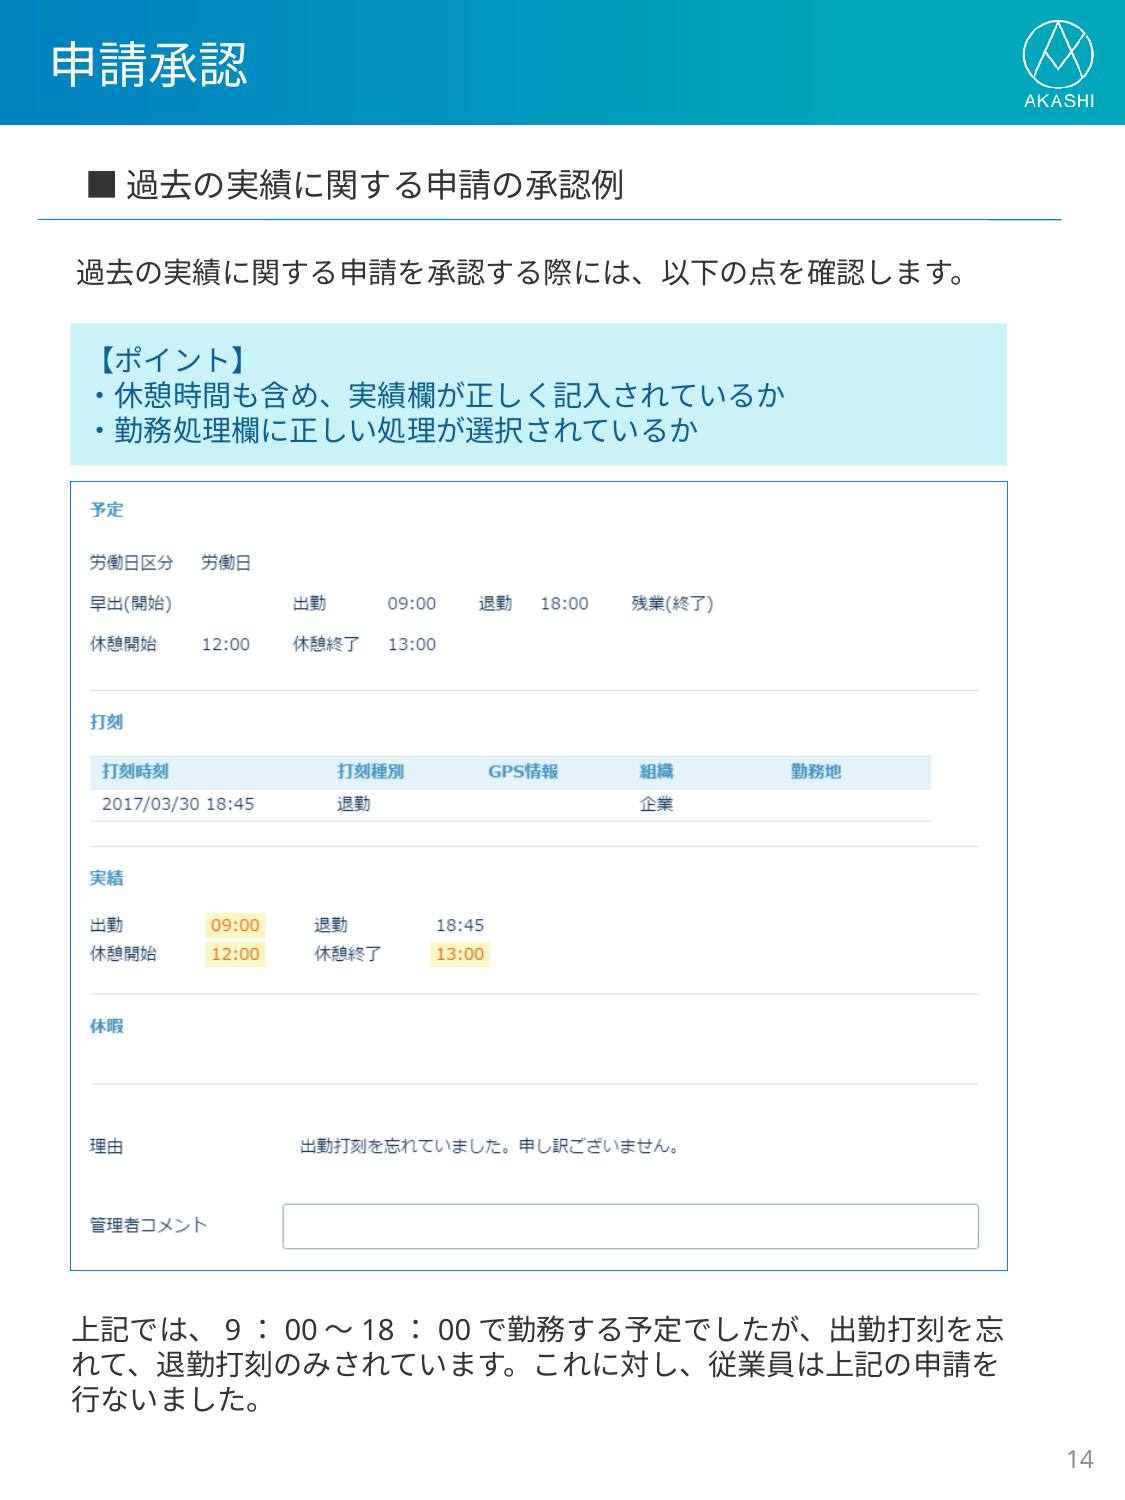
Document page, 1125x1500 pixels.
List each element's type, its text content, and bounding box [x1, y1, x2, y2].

picture [1045, 9, 1103, 117]
text_box 過去の実績に関する申請を承認する際には、以下の点を確認します。 [61, 246, 983, 297]
slide_number 13 [856, 1420, 1110, 1500]
text_box 【ポイント】 ・休憩時間も含め、実績欄が正しく記入されているか ・勤務処理欄に正しい処理が選択されているか [70, 322, 1008, 467]
text_box 上記では、9：00～18：00で勤務する予定でしたが、出勤打刻を忘れて、退勤打刻のみされています。これに対し、従業員は上記の申請を行ないました。 [56, 1303, 1043, 1424]
picture [70, 481, 1007, 1271]
text_box ■過去の実績に関する申請の承認例 [70, 156, 1048, 212]
title 申請承認 [33, 0, 1045, 123]
